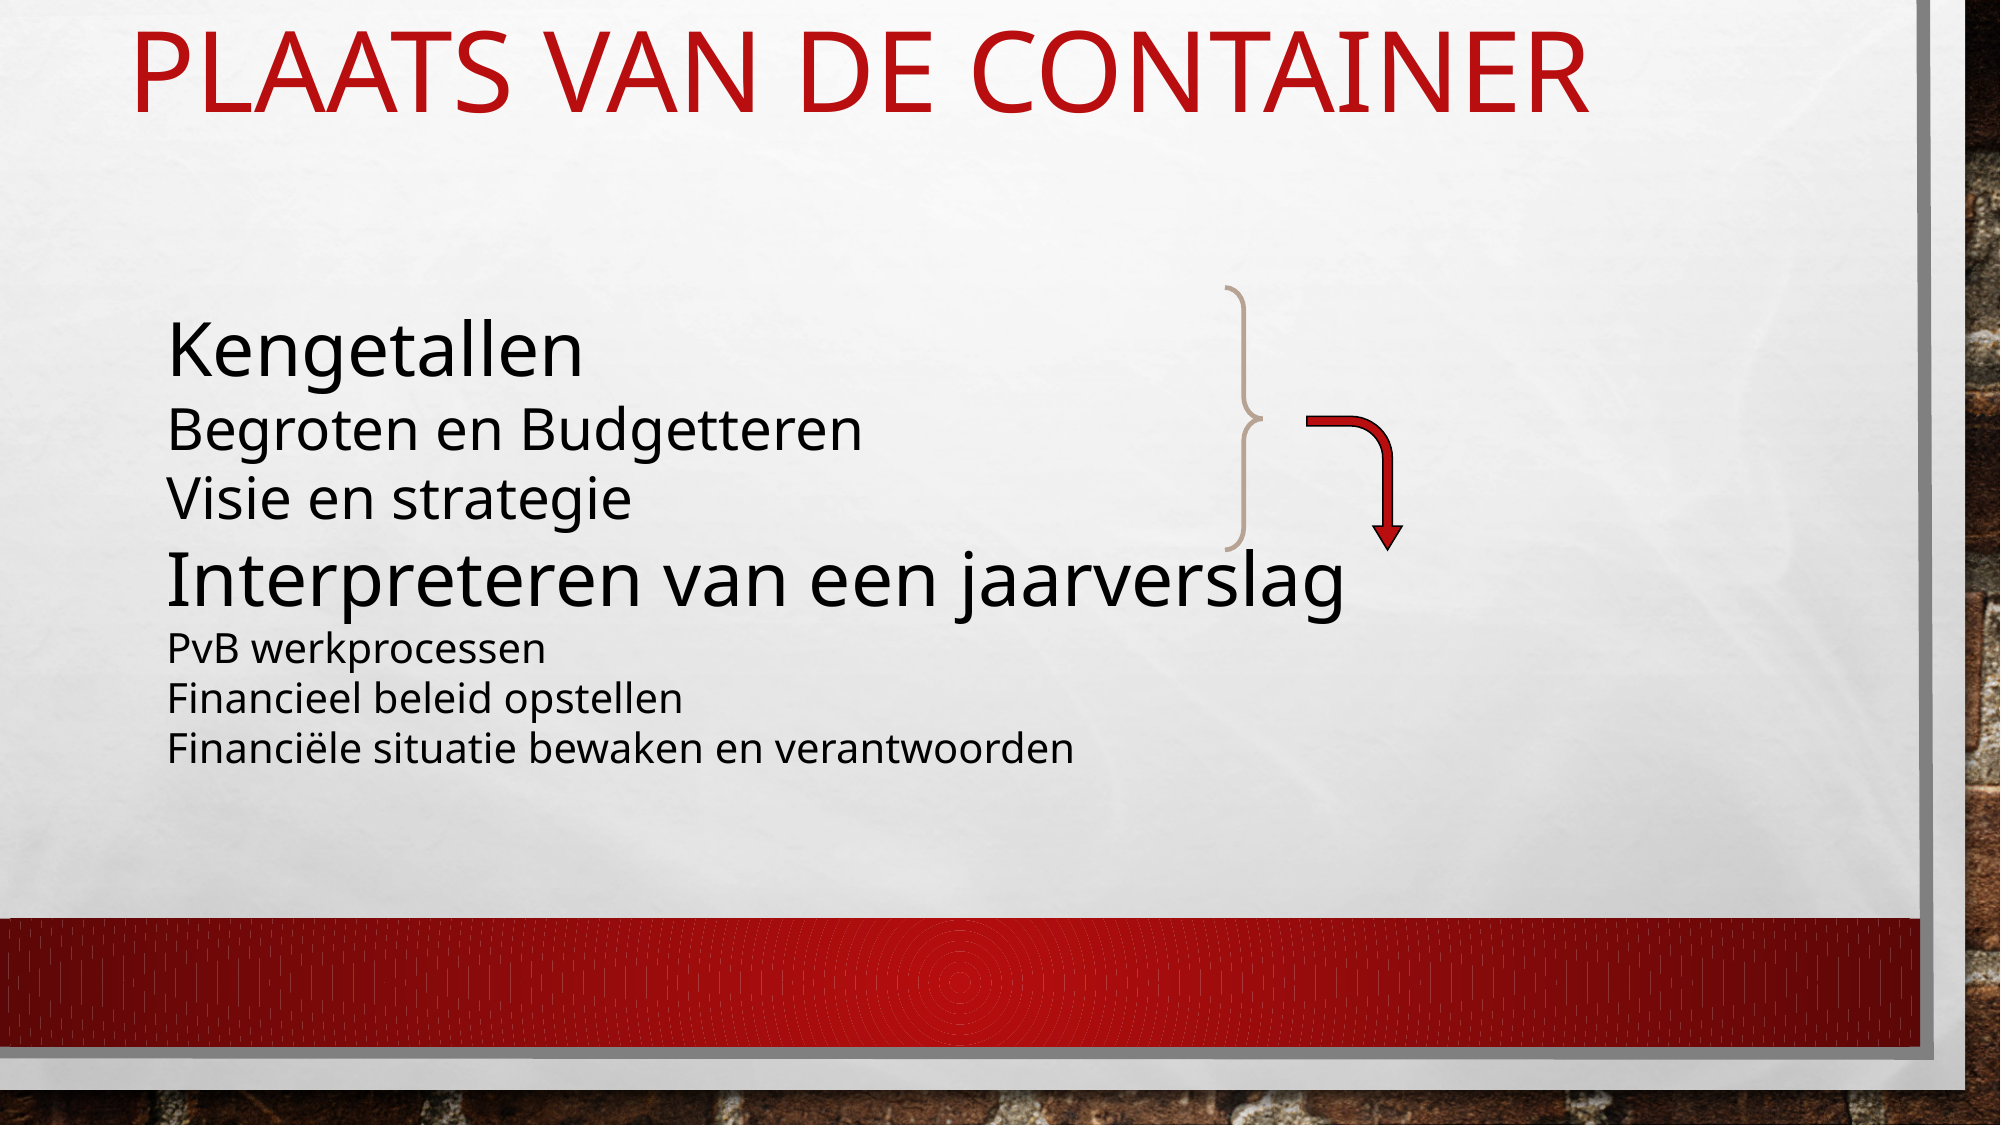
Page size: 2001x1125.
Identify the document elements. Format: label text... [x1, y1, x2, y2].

picture [0, 0, 2000, 1125]
text_box [1224, 287, 1263, 550]
text_box [1306, 416, 1403, 550]
list Kengetallen Begroten en Budgetteren Visie en strategie Interpreteren van een jaarverslag PvB werkprocessen Financieel beleid opstellen Financiële situatie bewaken en verantwoorden [151, 151, 1690, 922]
title Plaats van de container [112, 0, 1776, 152]
